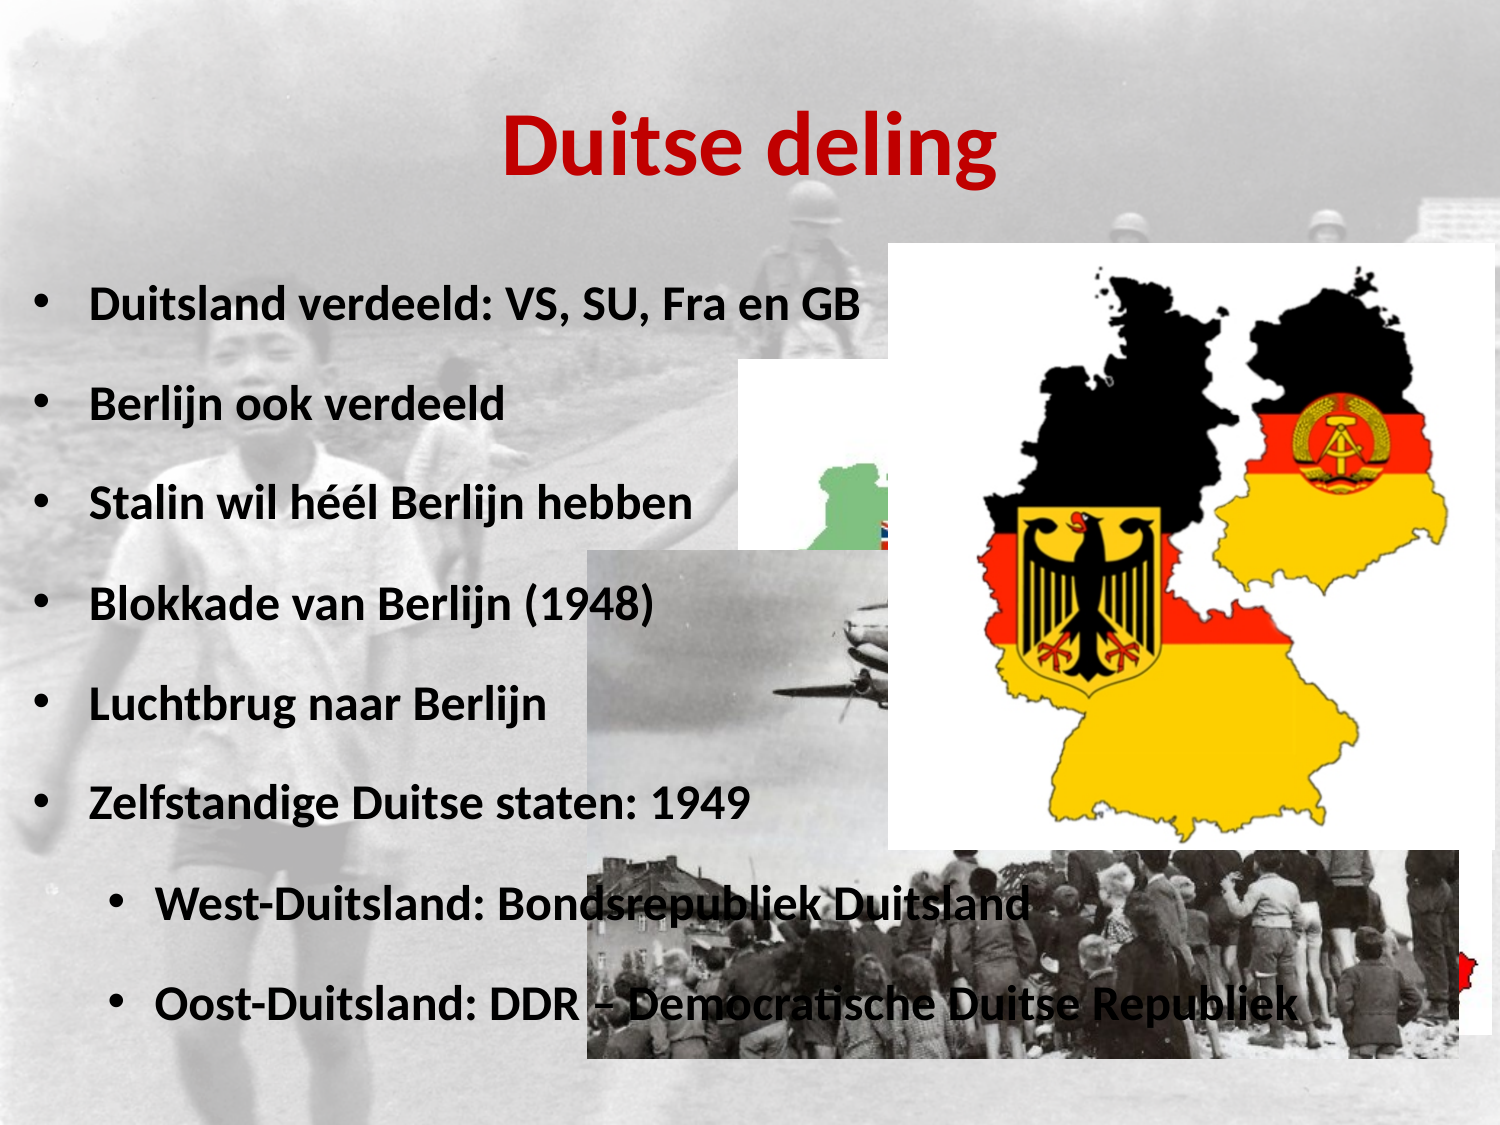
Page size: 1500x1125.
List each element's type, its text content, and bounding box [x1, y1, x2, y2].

list Duitsland verdeeld: VS, SU, Fra en GB Berlijn ook verdeeld Stalin wil héél Berlijn hebben Blokkade van Berlijn (1948) Luchtbrug naar Berlijn Zelfstandige Duitse staten: 1949 West-Duitsland: Bondsrepubliek Duitsland Oost-Duitsland: DDR – Democratische Duitse Republiek [17, 232, 1341, 1035]
picture [587, 243, 1495, 1059]
title Duitse deling [75, 45, 1425, 233]
